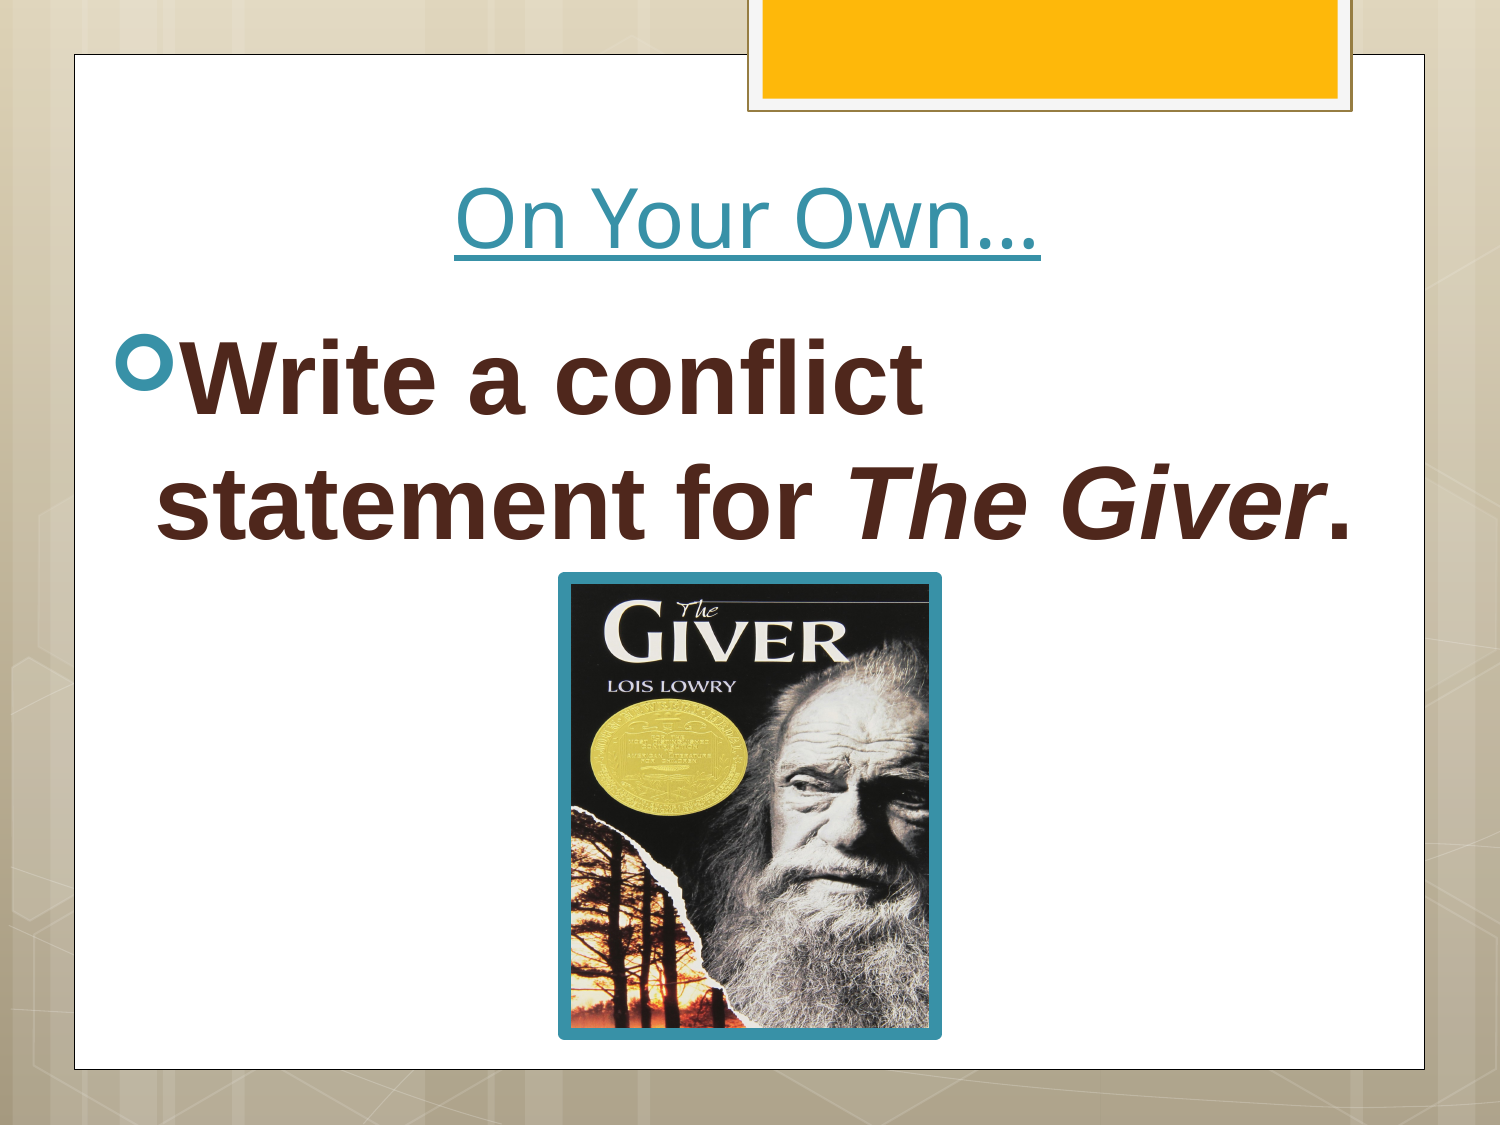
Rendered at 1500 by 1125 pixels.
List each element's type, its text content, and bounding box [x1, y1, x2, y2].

picture [570, 584, 930, 1028]
title On Your Own… [171, 85, 1324, 274]
list Write a conflict statement for The Giver. [82, 302, 1422, 879]
